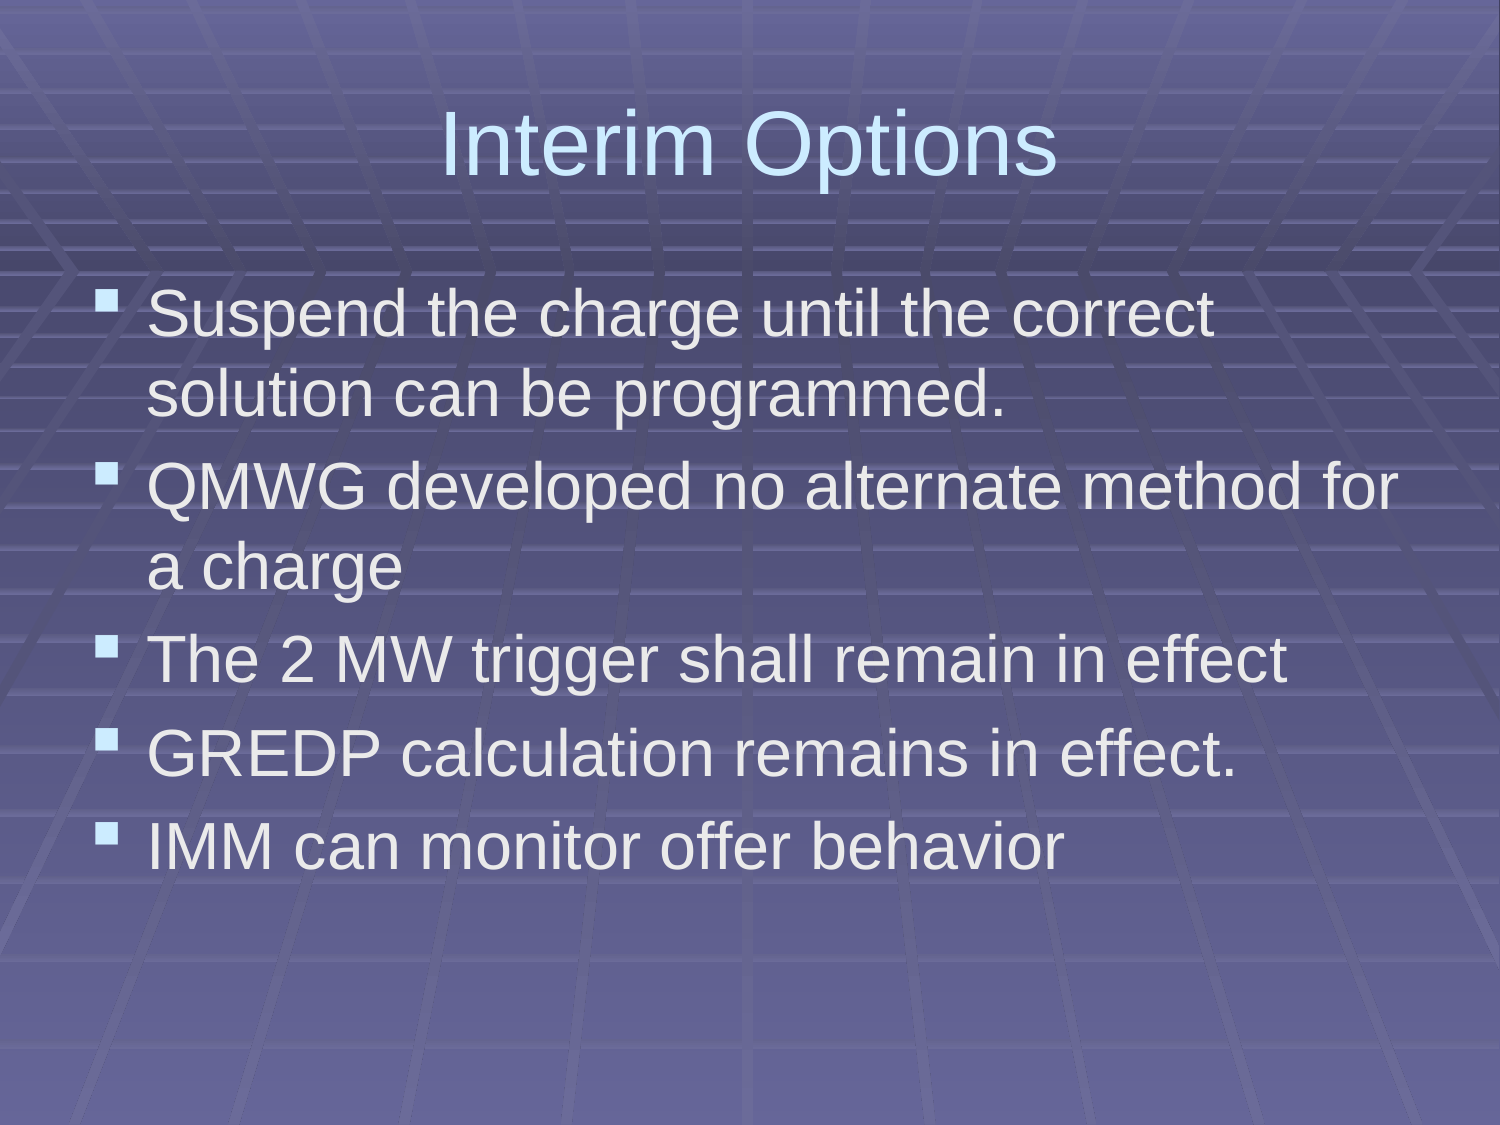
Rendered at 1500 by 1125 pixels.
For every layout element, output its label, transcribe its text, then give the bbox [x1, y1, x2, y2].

list Suspend the charge until the correct solution can be programmed. QMWG developed no alternate method for a charge The 2 MW trigger shall remain in effect GREDP calculation remains in effect. IMM can monitor offer behavior [74, 261, 1425, 1001]
title Interim Options [74, 44, 1425, 233]
